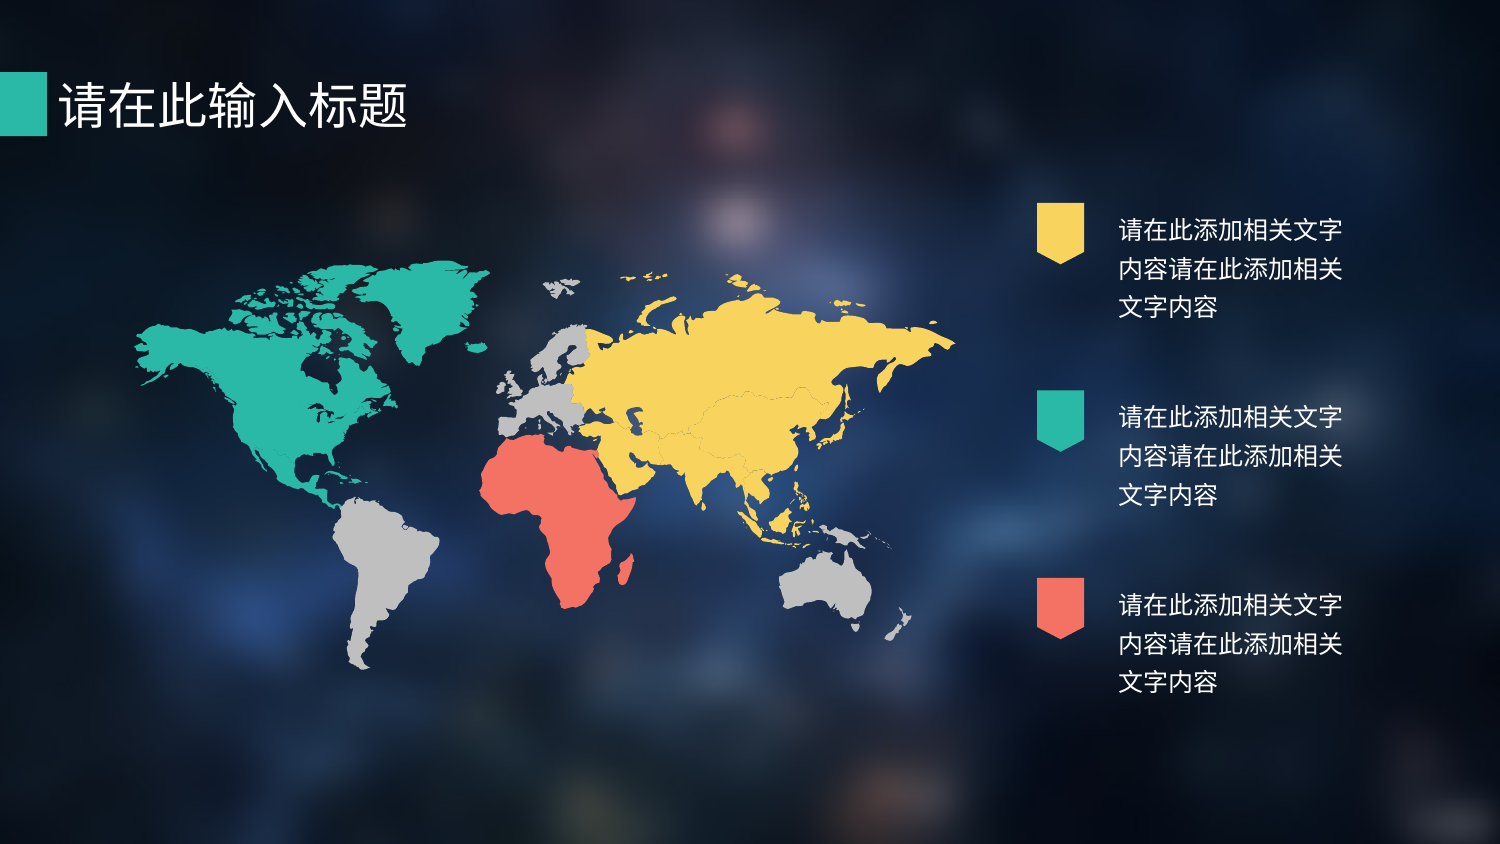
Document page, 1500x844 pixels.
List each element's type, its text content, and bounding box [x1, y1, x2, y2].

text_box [133, 260, 491, 510]
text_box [332, 518, 440, 670]
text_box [0, 71, 410, 137]
text_box [1034, 388, 1087, 454]
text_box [778, 556, 912, 642]
picture [0, 0, 1500, 844]
text_box [1034, 200, 1087, 267]
text_box 请在此添加相关文字内容请在此添加相关文字内容 [1107, 199, 1363, 328]
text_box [563, 271, 956, 549]
text_box 请在此添加相关文字内容请在此添加相关文字内容 [1107, 387, 1363, 515]
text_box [478, 446, 637, 610]
text_box 请在此添加相关文字内容请在此添加相关文字内容 [1107, 574, 1363, 703]
text_box [1034, 575, 1087, 642]
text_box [495, 278, 558, 438]
